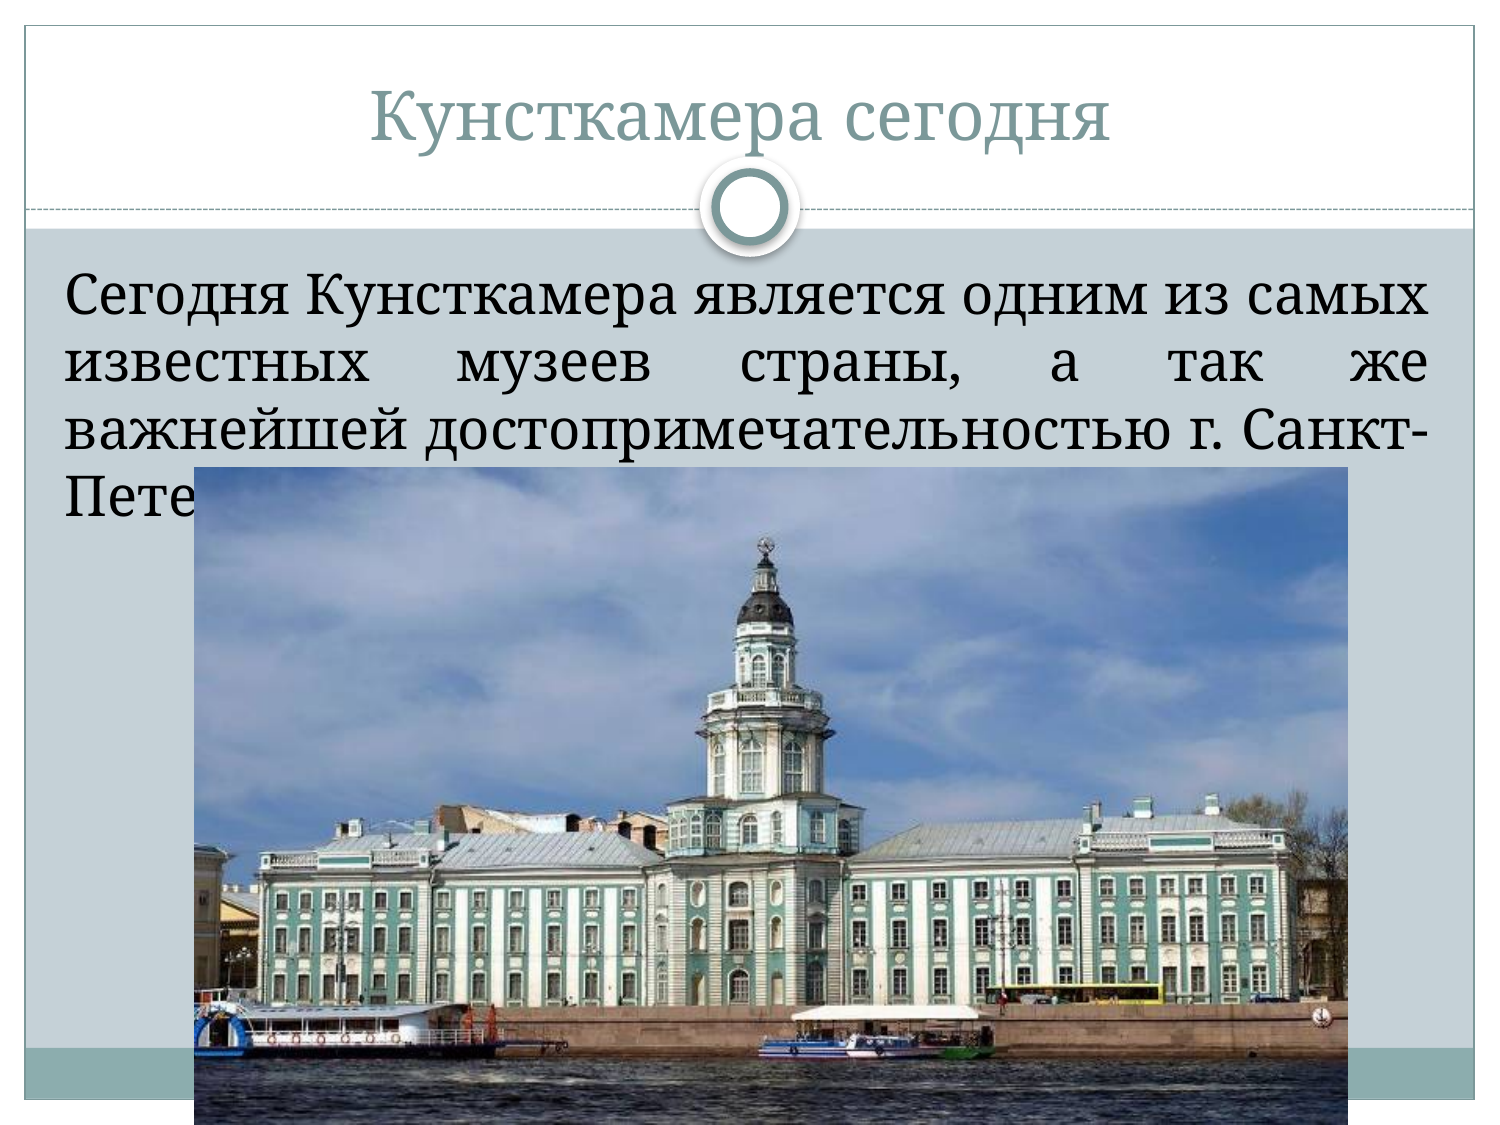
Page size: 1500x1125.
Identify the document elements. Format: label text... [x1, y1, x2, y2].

picture [194, 467, 1348, 1125]
list Сегодня Кунсткамера является одним из самых известных музеев страны, а так же важнейшей достопримечательностью г. Санкт-Петербурга. [49, 250, 1445, 1001]
title Кунсткамера сегодня [49, 37, 1450, 163]
